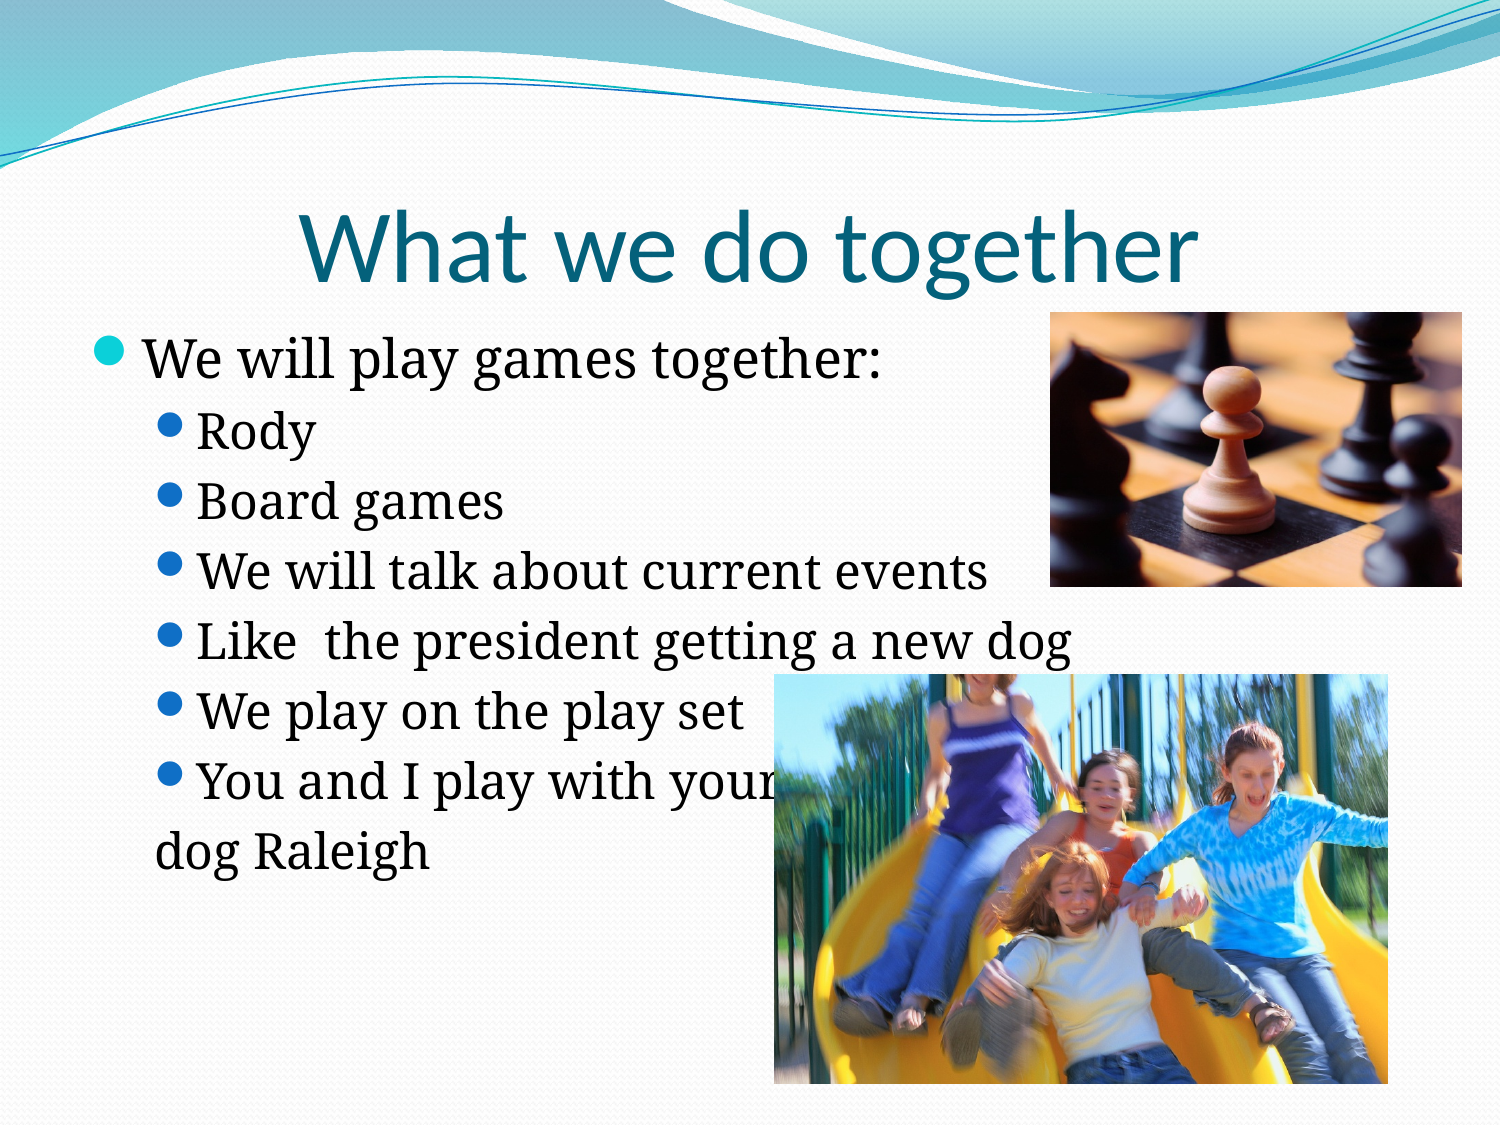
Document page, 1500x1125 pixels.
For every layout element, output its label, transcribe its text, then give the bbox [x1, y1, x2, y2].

list We will play games together: Rody Board games We will talk about current events Like the president getting a new dog We play on the play set You and I play with your dog Raleigh [75, 317, 1425, 1038]
picture [1049, 312, 1462, 587]
picture [774, 674, 1388, 1084]
title What we do together [75, 115, 1425, 303]
